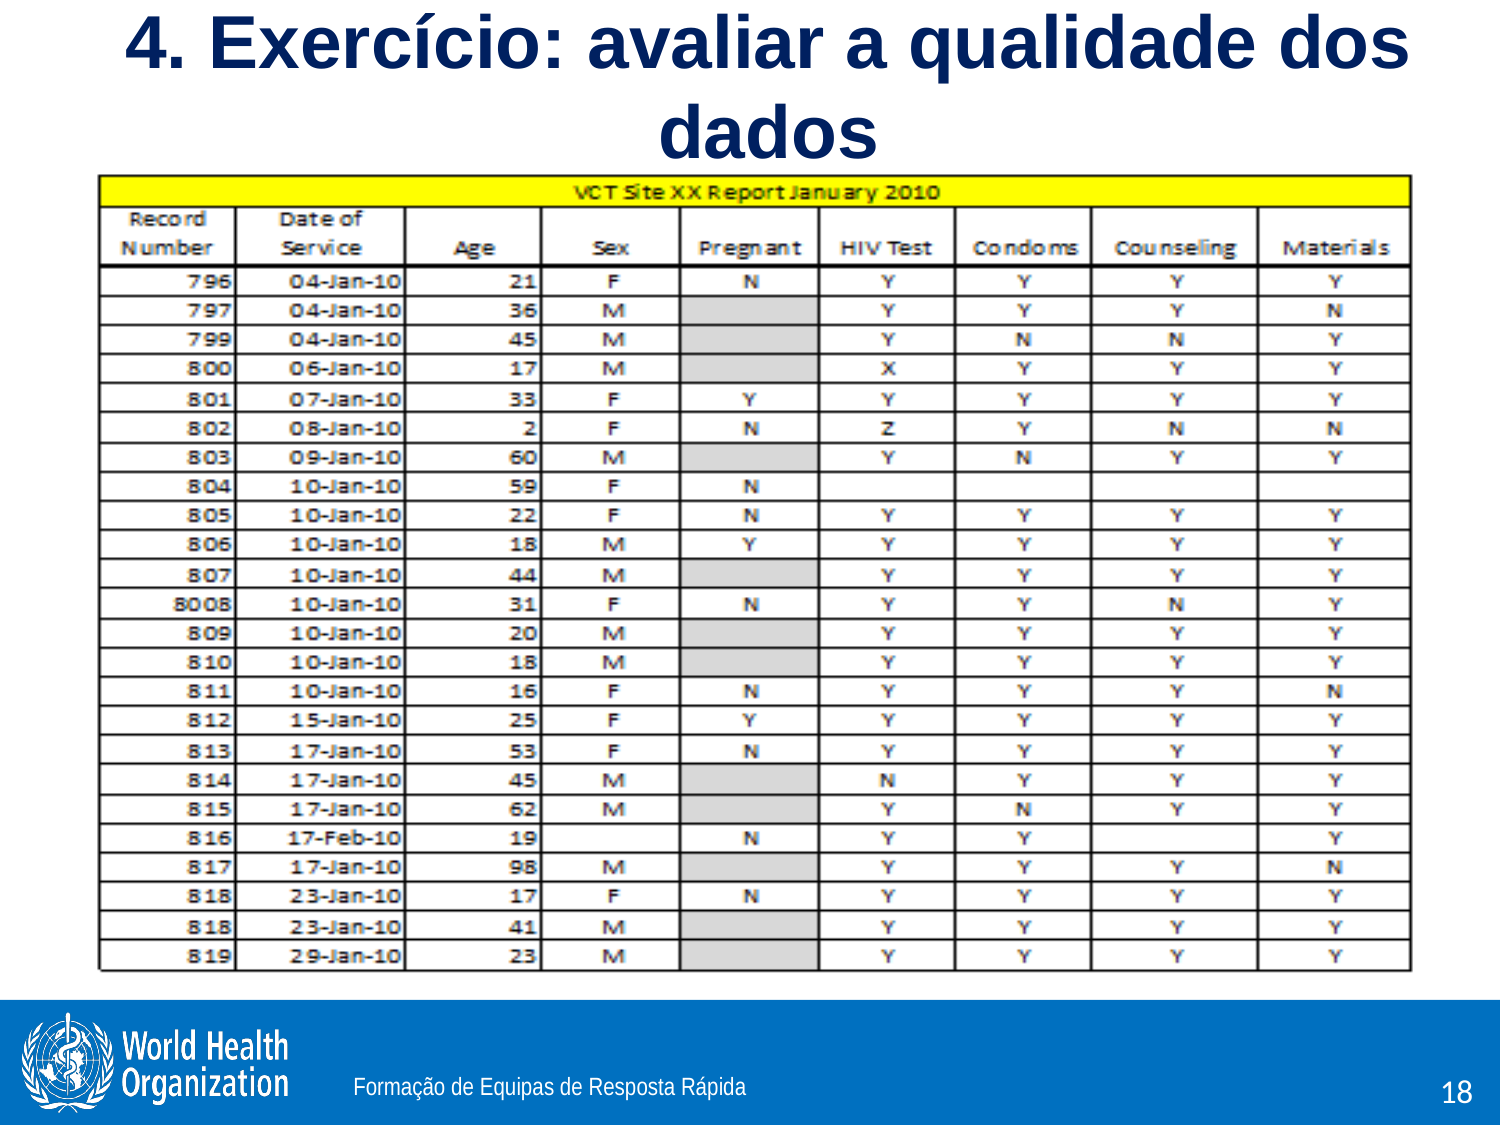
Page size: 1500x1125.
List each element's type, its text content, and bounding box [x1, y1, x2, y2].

picture [21, 1012, 288, 1113]
title 4. Exercício: avaliar a qualidade dos dados [87, 24, 1450, 143]
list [88, 172, 1427, 986]
